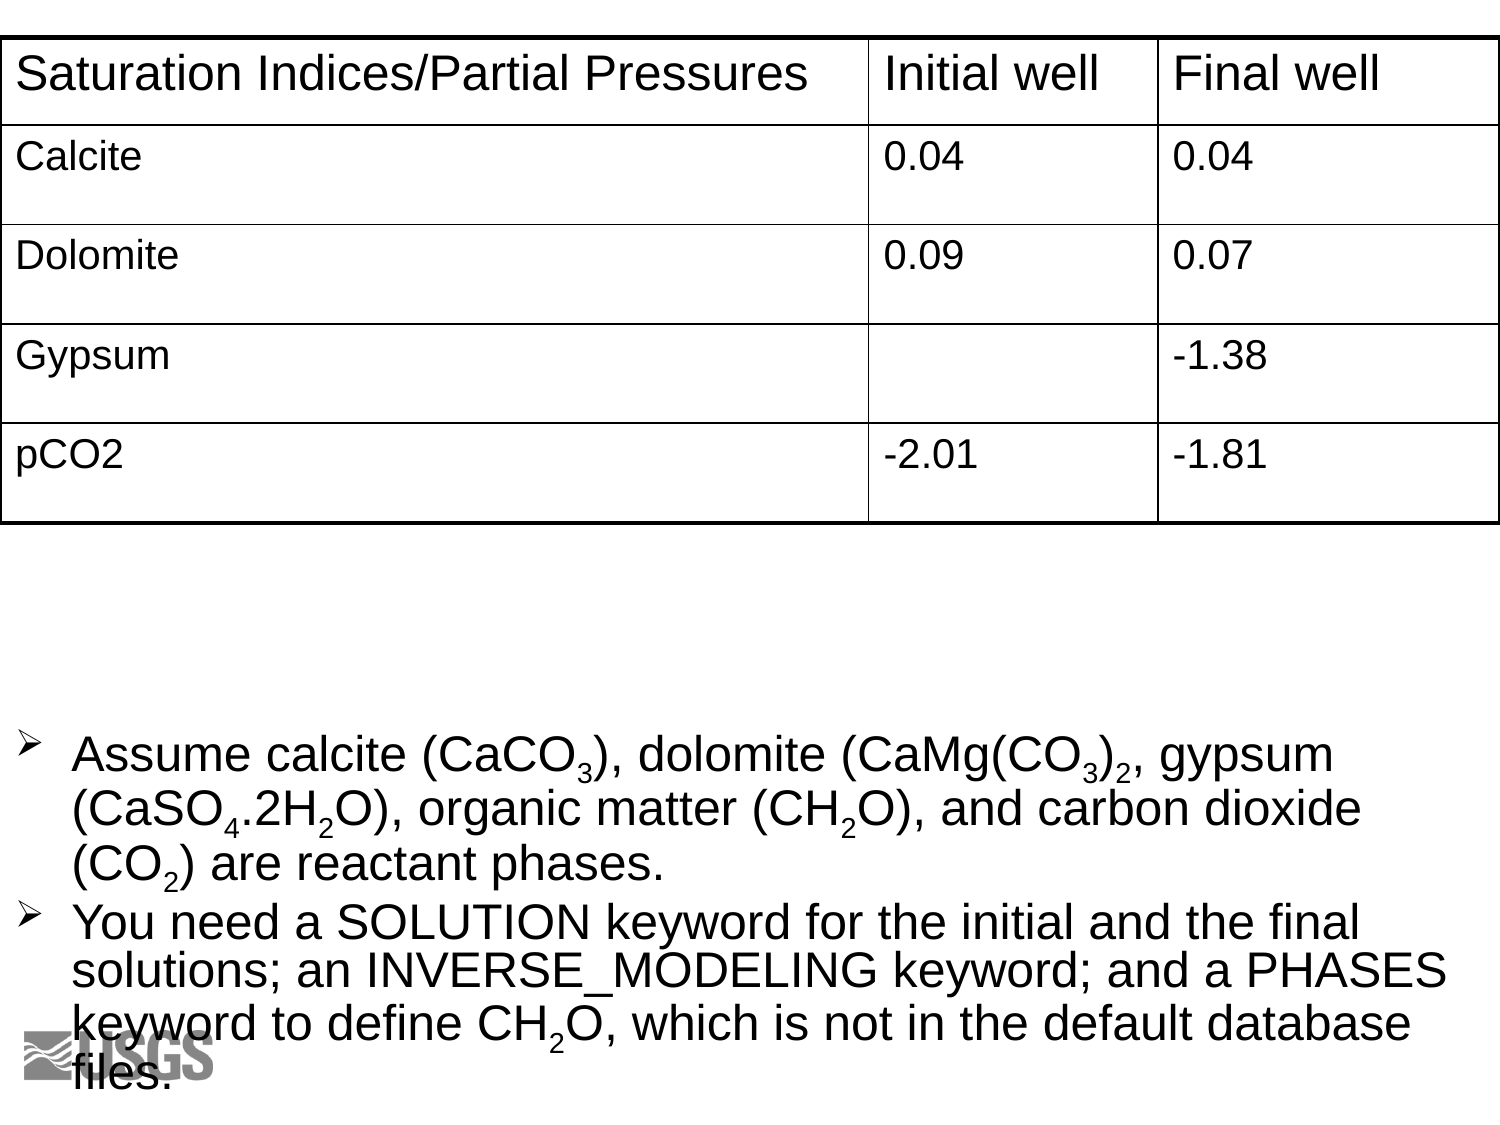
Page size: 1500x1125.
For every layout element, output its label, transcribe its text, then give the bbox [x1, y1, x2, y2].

table_cell Dolomite [2, 225, 868, 323]
table_header Initial well [869, 40, 1157, 124]
table_cell 0.04 [869, 126, 1157, 224]
table_cell 0.09 [869, 225, 1157, 323]
list Assume calcite (CaCO3), dolomite (CaMg(CO3)2, gypsum (CaSO4.2H2O), organic matter (CH2O), and carbon dioxide (CO2) are reactant phases. You need a SOLUTION keyword for the initial and the final solutions; an INVERSE_MODELING keyword; and a PHASES keyword to define CH2O, which is not in the default database files. [0, 649, 1500, 1125]
table_cell 0.07 [1159, 225, 1498, 323]
table_cell Calcite [2, 126, 868, 224]
table_cell -1.38 [1159, 325, 1498, 422]
table_cell Gypsum [2, 325, 868, 422]
table_header Saturation Indices/Partial Pressures [2, 40, 868, 124]
table_header Final well [1159, 40, 1498, 124]
table_cell [869, 325, 1157, 422]
table_cell 0.04 [1159, 126, 1498, 224]
table_cell pCO2 [2, 424, 868, 521]
table_cell -2.01 [869, 424, 1157, 521]
table_cell -1.81 [1159, 424, 1498, 521]
